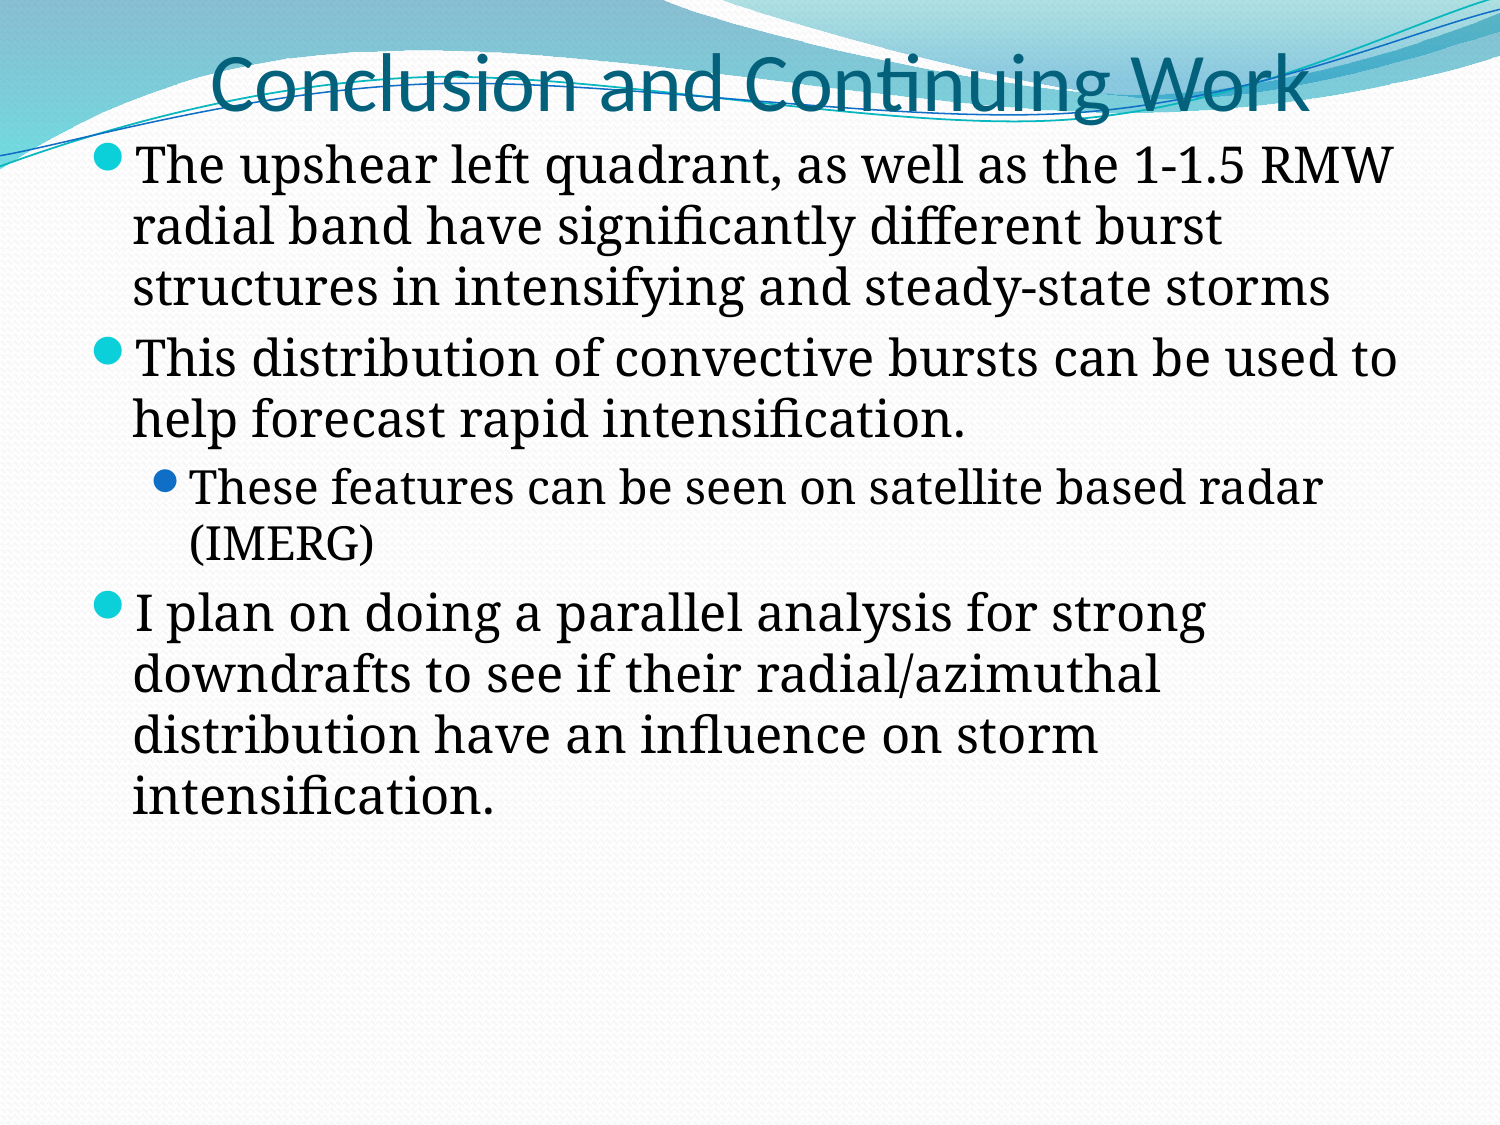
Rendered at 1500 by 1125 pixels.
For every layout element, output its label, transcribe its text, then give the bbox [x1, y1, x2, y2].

text_box Conclusion and Continuing Work [74, 0, 1425, 188]
list The upshear left quadrant, as well as the 1-1.5 RMW radial band have significantly different burst structures in intensifying and steady-state storms This distribution of convective bursts can be used to help forecast rapid intensification. These features can be seen on satellite based radar (IMERG) I plan on doing a parallel analysis for strong downdrafts to see if their radial/azimuthal distribution have an influence on storm intensification. [75, 125, 1425, 845]
